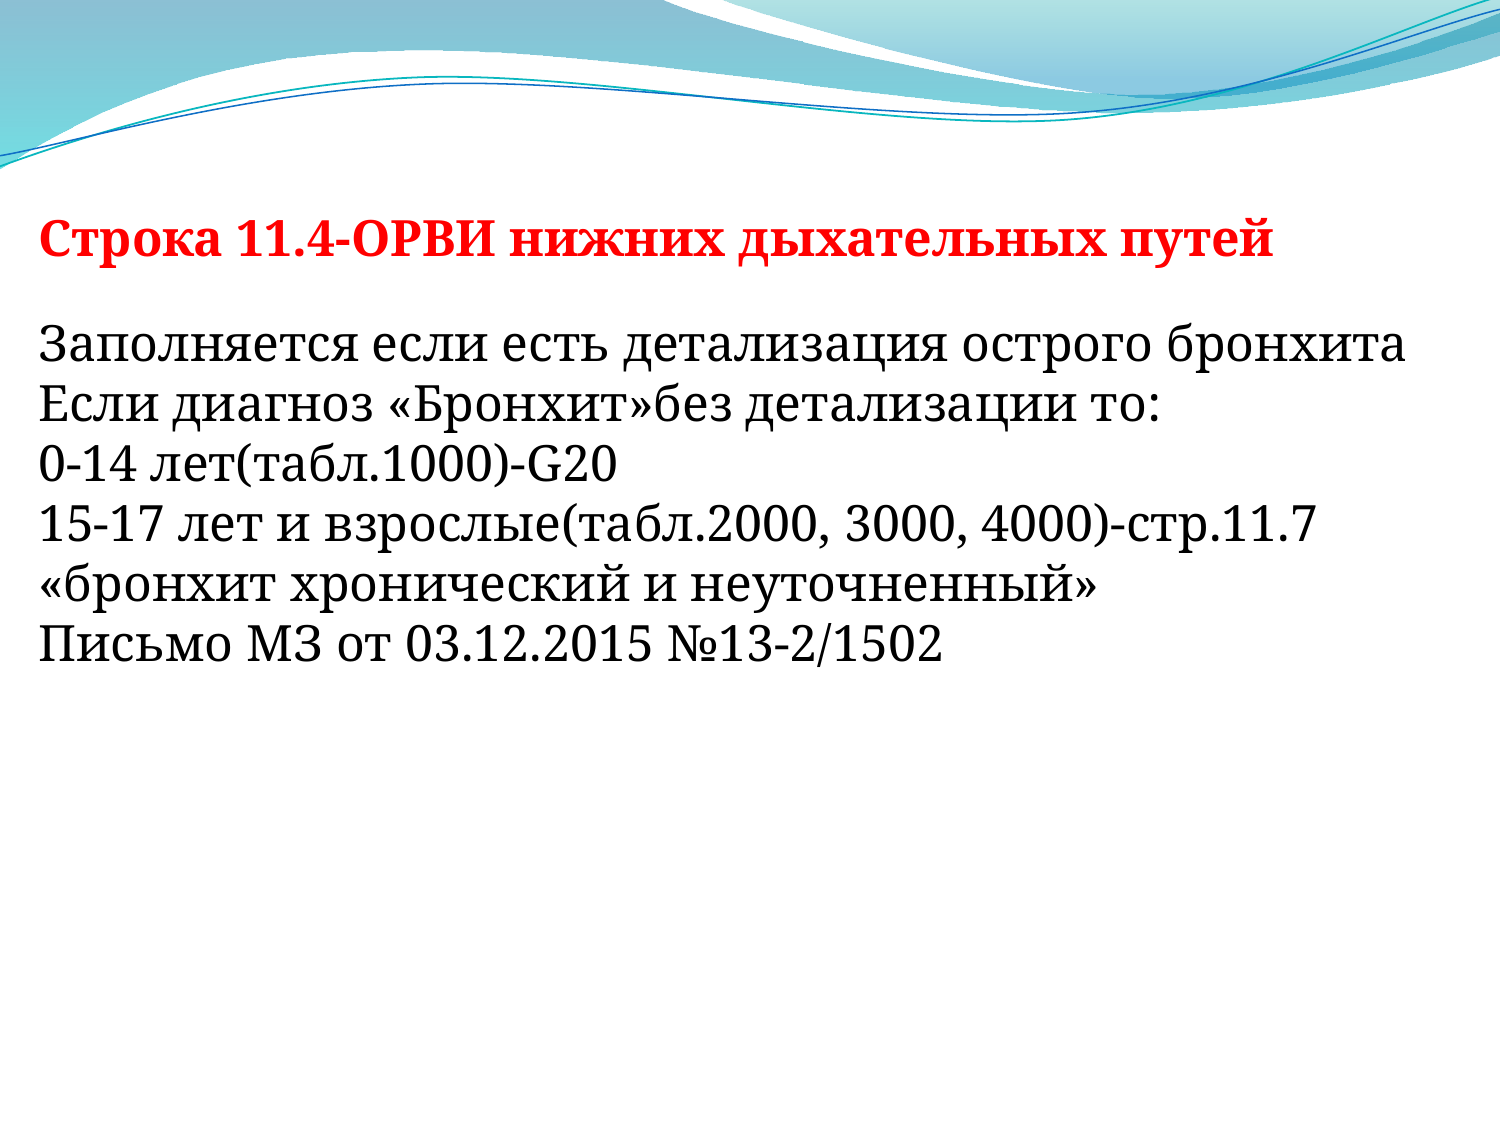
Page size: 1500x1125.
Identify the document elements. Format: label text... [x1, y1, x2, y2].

text_box Строка 11.4-ОРВИ нижних дыхательных путей Заполняется если есть детализация острого бронхита Если диагноз «Бронхит»без детализации то: 0-14 лет(табл.1000)-G20 15-17 лет и взрослые(табл.2000, 3000, 4000)-стр.11.7 «бронхит хронический и неуточненный» Письмо МЗ от 03.12.2015 №13-2/1502 [23, 199, 1480, 679]
